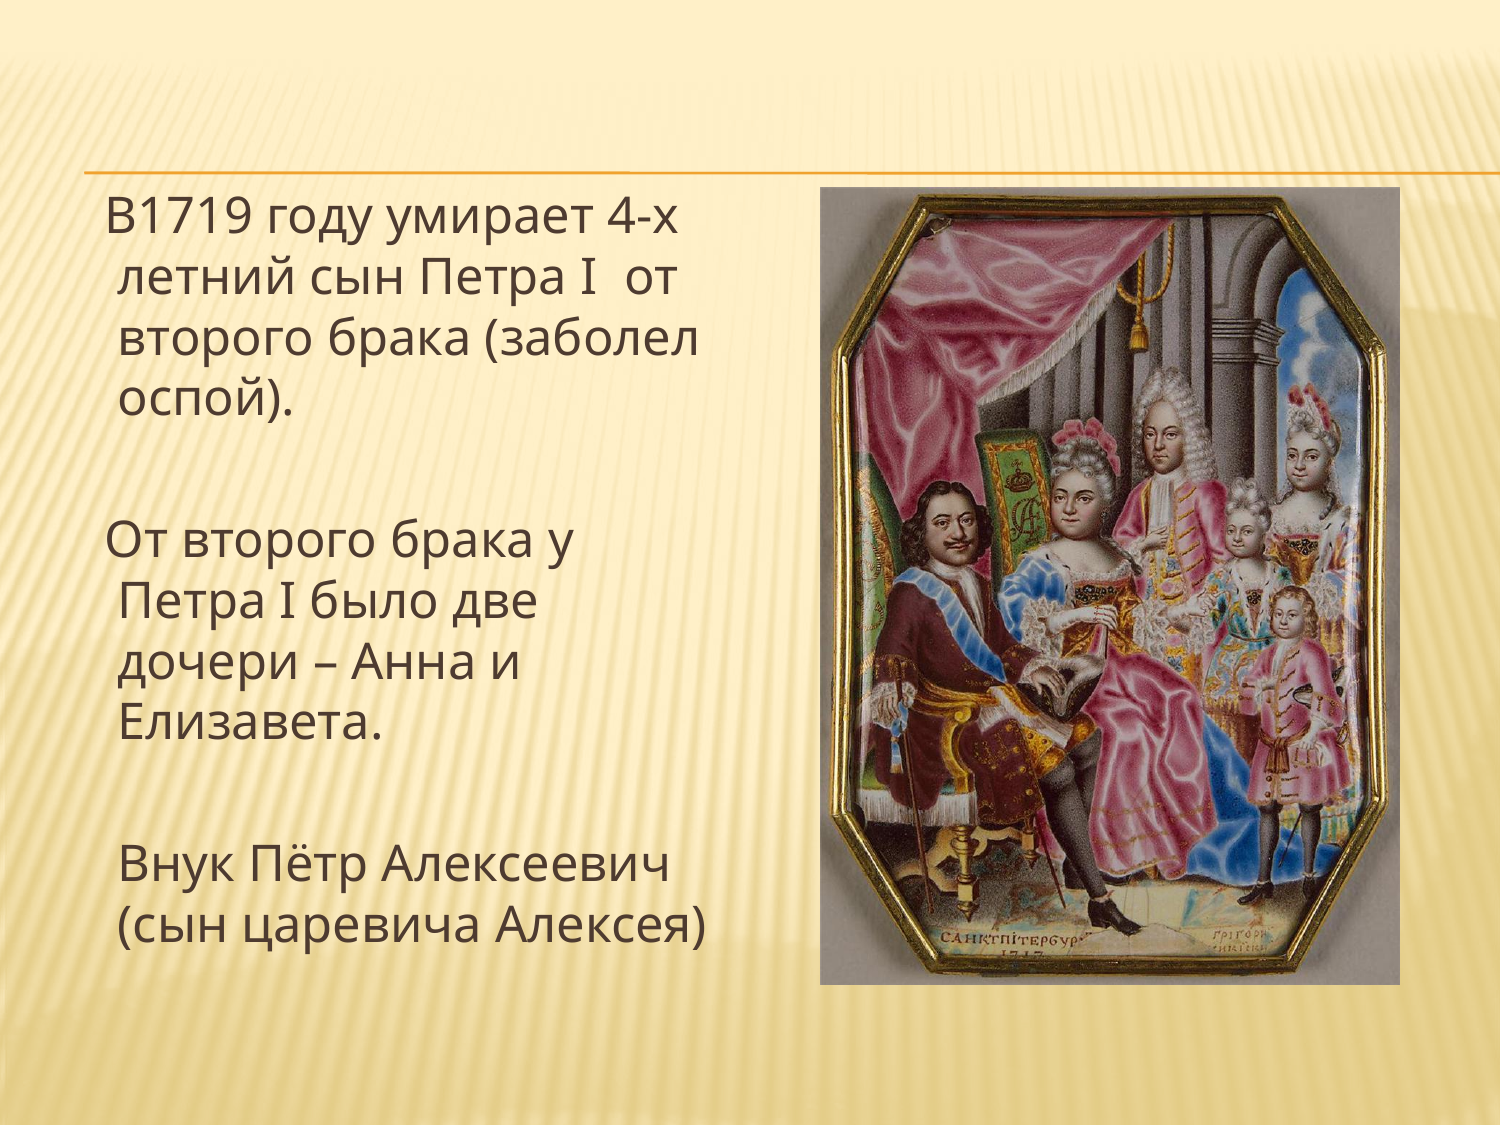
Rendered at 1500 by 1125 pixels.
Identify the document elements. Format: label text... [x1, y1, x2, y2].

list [819, 187, 1401, 985]
list В1719 году умирает 4-х летний сын Петра I от второго брака (заболел оспой). От второго брака у Петра I было две дочери – Анна и Елизавета. Внук Пётр Алексеевич (сын царевича Алексея) [50, 175, 738, 1038]
